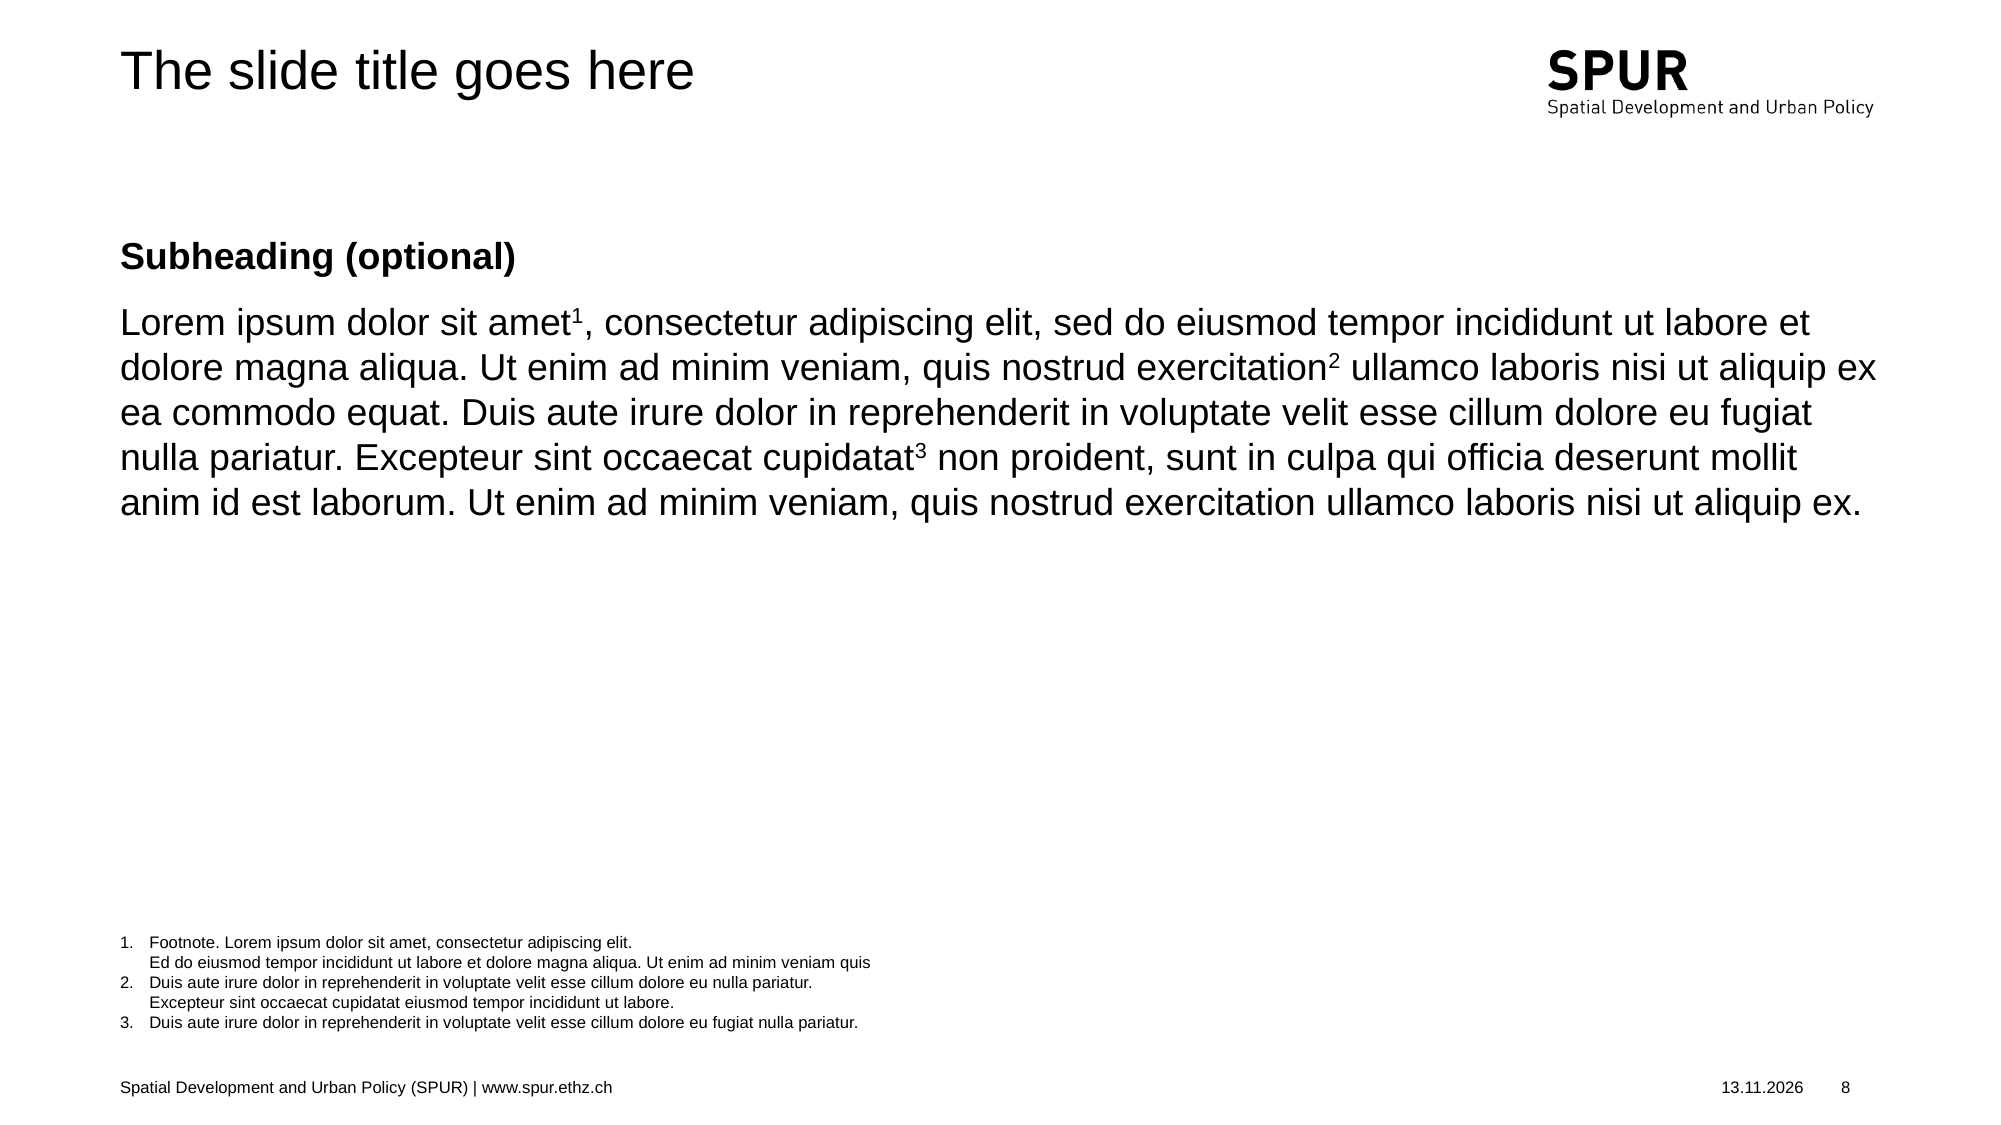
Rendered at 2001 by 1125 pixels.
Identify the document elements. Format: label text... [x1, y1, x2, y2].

list Subheading (optional) Lorem ipsum dolor sit amet1, consectetur adipiscing elit, sed do eiusmod tempor incididunt ut labore et dolore magna aliqua. Ut enim ad minim veniam, quis nostrud exercitation2 ullamco laboris nisi ut aliquip ex ea commodo equat. Duis aute irure dolor in reprehenderit in voluptate velit esse cillum dolore eu fugiat nulla pariatur. Excepteur sint occaecat cupidatat3 non proident, sunt in culpa qui officia deserunt mollit anim id est laborum. Ut enim ad minim veniam, quis nostrud exercitation ullamco laboris nisi ut aliquip ex. [120, 231, 1880, 882]
list Footnote. Lorem ipsum dolor sit amet, consectetur adipiscing elit. Ed do eiusmod tempor incididunt ut labore et dolore magna aliqua. Ut enim ad minim veniam quis Duis aute irure dolor in reprehenderit in voluptate velit esse cillum dolore eu nulla pariatur. Excepteur sint occaecat cupidatat eiusmod tempor incididunt ut labore. Duis aute irure dolor in reprehenderit in voluptate velit esse cillum dolore eu fugiat nulla pariatur. [120, 913, 1000, 1032]
title The slide title goes here [120, 42, 1880, 191]
